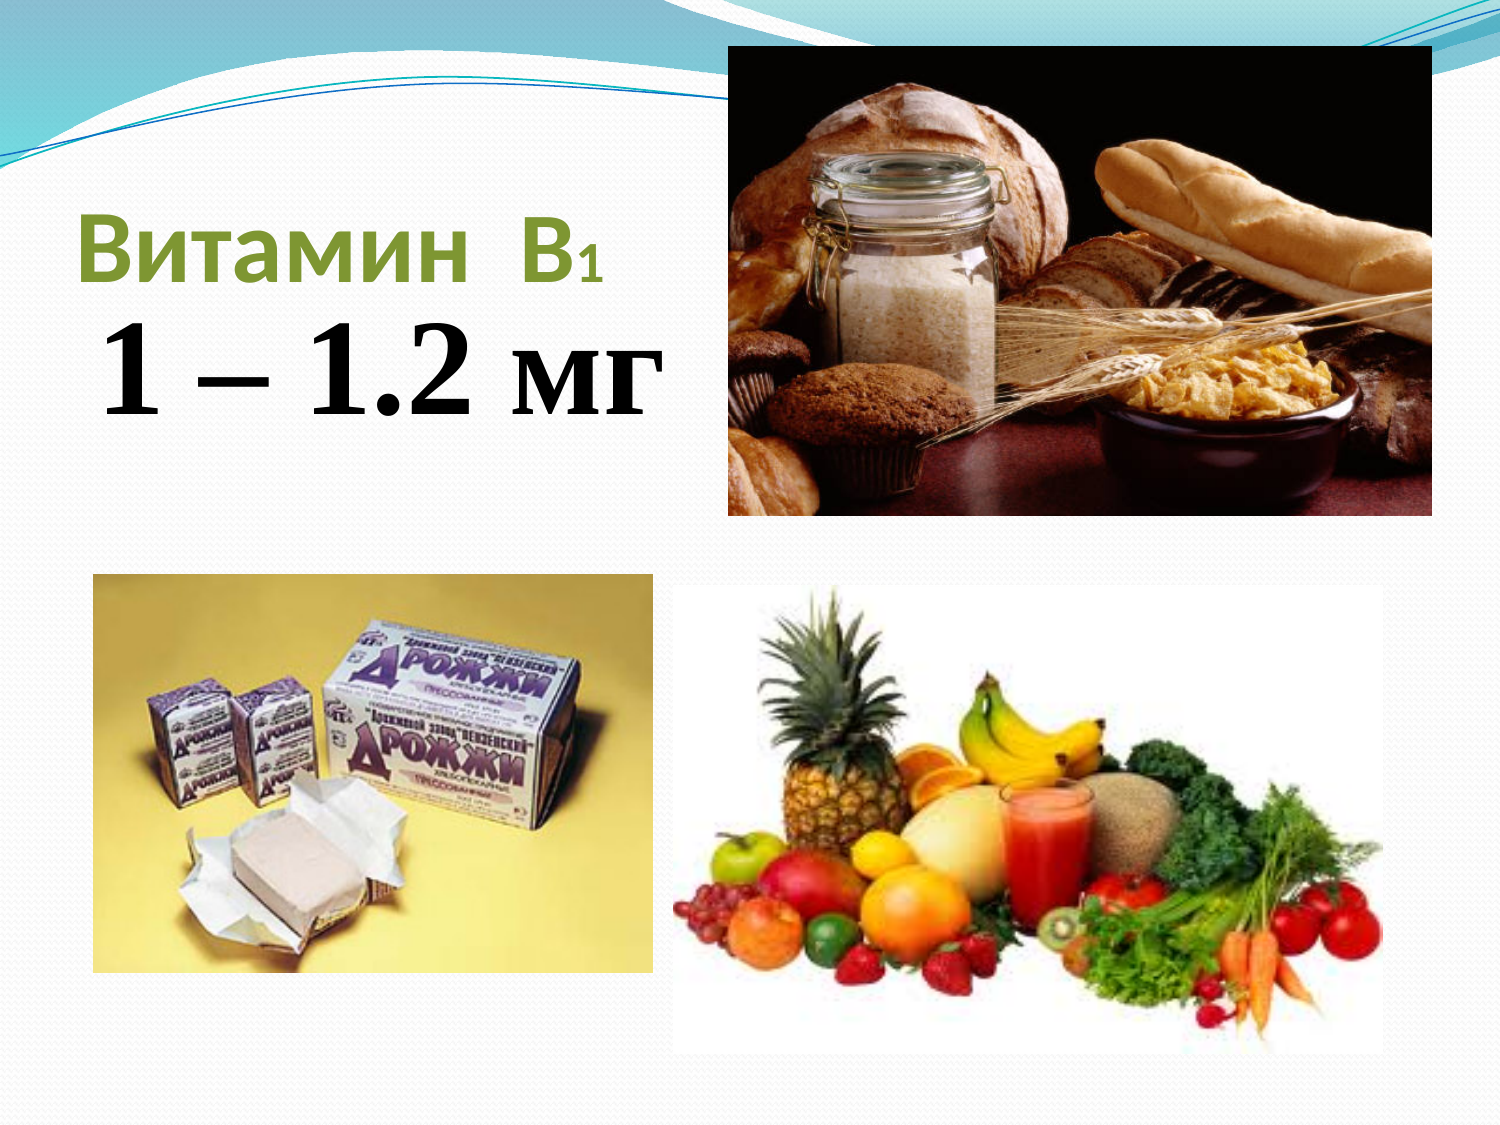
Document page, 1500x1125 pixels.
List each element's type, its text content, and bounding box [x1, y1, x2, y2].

title Витамин В1 [75, 115, 721, 303]
picture [93, 573, 653, 973]
text_box 1 – 1.2 мг [82, 269, 721, 450]
picture [673, 585, 1384, 1055]
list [728, 46, 1433, 516]
